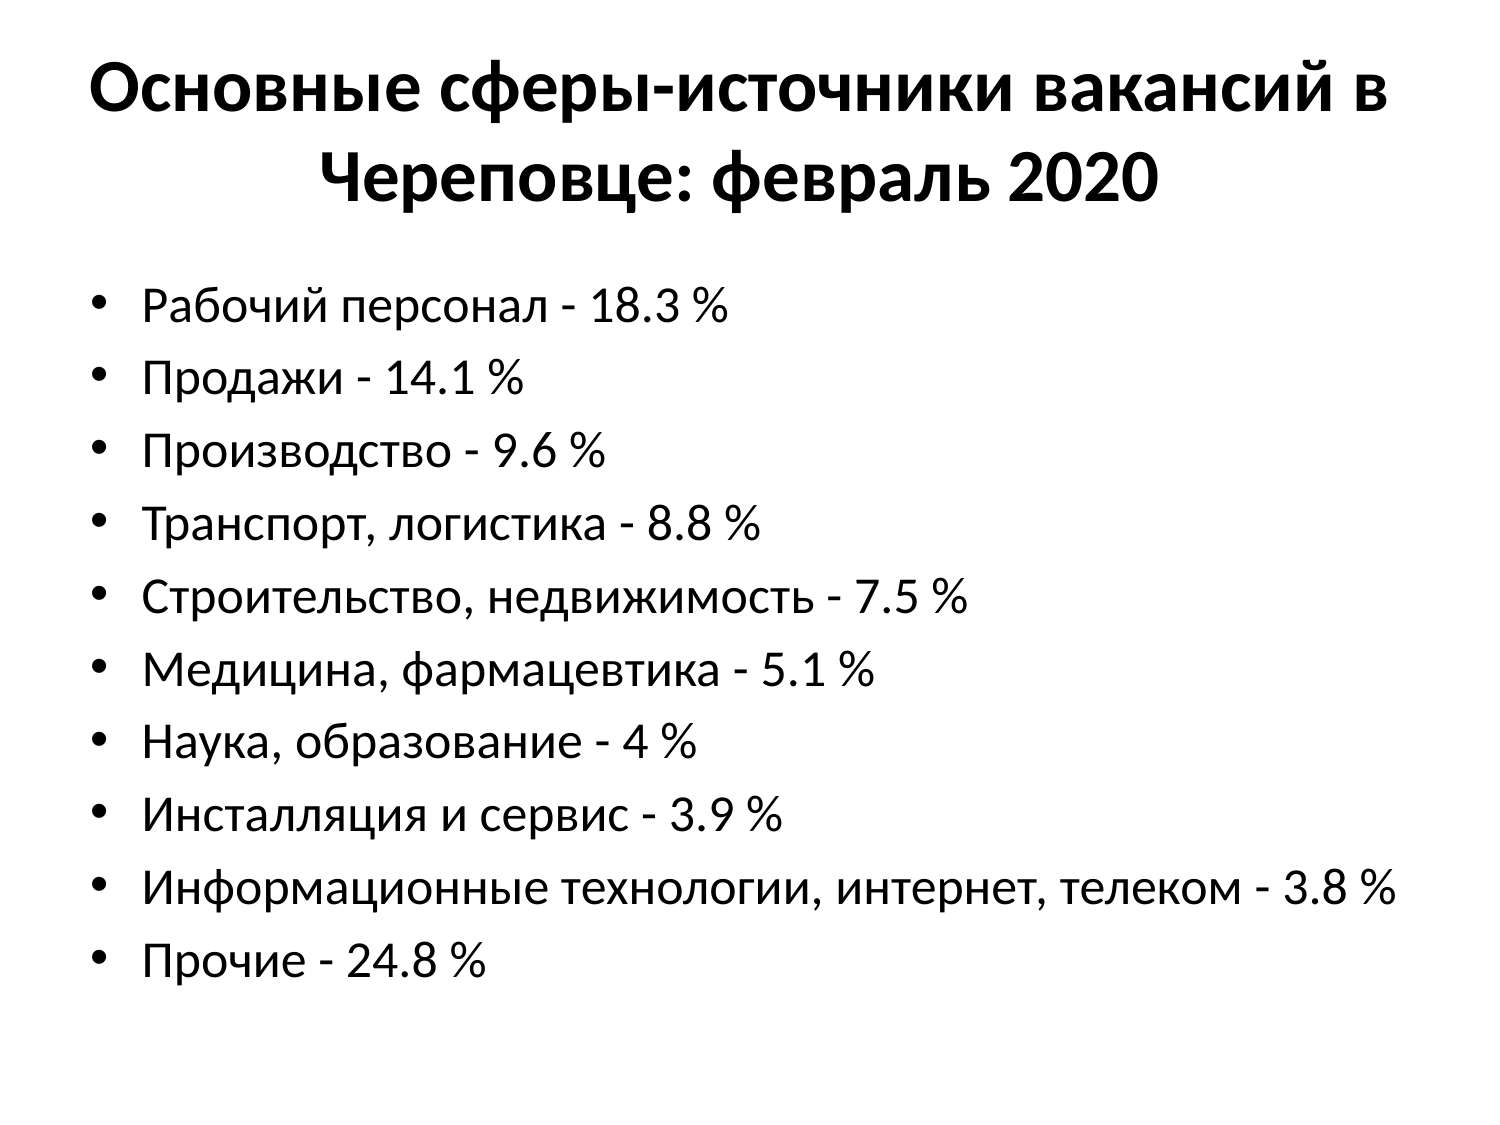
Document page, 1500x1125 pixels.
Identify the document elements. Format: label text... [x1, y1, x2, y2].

title Основные сферы-источники вакансий в Череповце: февраль 2020 [64, 78, 1415, 266]
list Рабочий персонал - 18.3 % Продажи - 14.1 % Производство - 9.6 % Транспорт, логистика - 8.8 % Строительство, недвижимость - 7.5 % Медицина, фармацевтика - 5.1 % Наука, образование - 4 % Инсталляция и сервис - 3.9 % Информационные технологии, интернет, телеком - 3.8 % Прочие - 24.8 % [75, 262, 1425, 1005]
